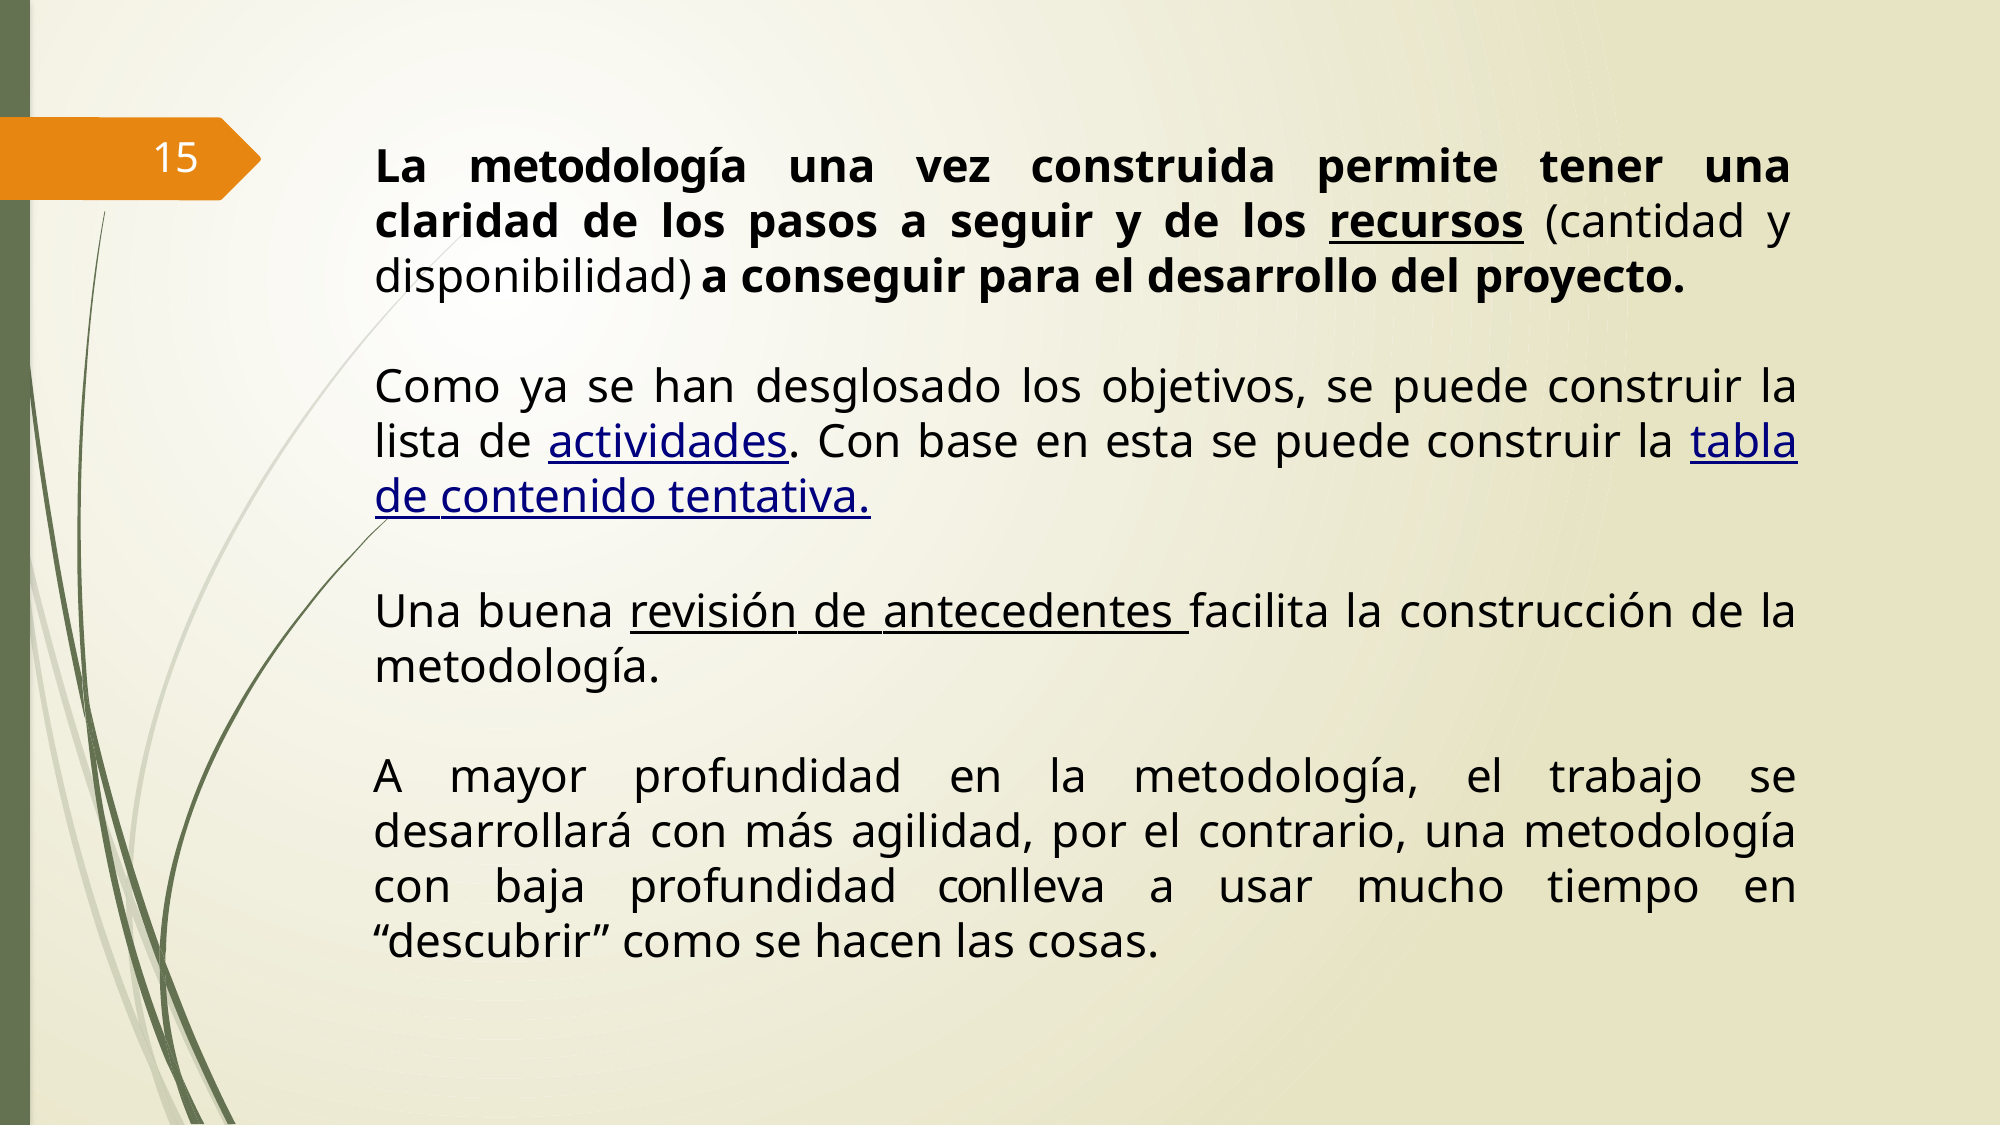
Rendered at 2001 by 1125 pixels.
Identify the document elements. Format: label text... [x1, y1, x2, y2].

slide_number 15 [87, 129, 216, 190]
text_box La metodología una vez construida permite tener una claridad de los pasos a seguir y de los recursos (cantidad y disponibilidad) a conseguir para el desarrollo del proyecto. Como ya se han desglosado los objetivos, se puede construir la lista de actividades. Con base en esta se puede construir la tabla de contenido tentativa. Una buena revisión de antecedentes facilita la construcción de la metodología. A mayor profundidad en la metodología, el trabajo se desarrollará con más agilidad, por el contrario, una metodología con baja profundidad conlleva a usar mucho tiempo en “descubrir” como se hacen las cosas. [300, 129, 1872, 1084]
